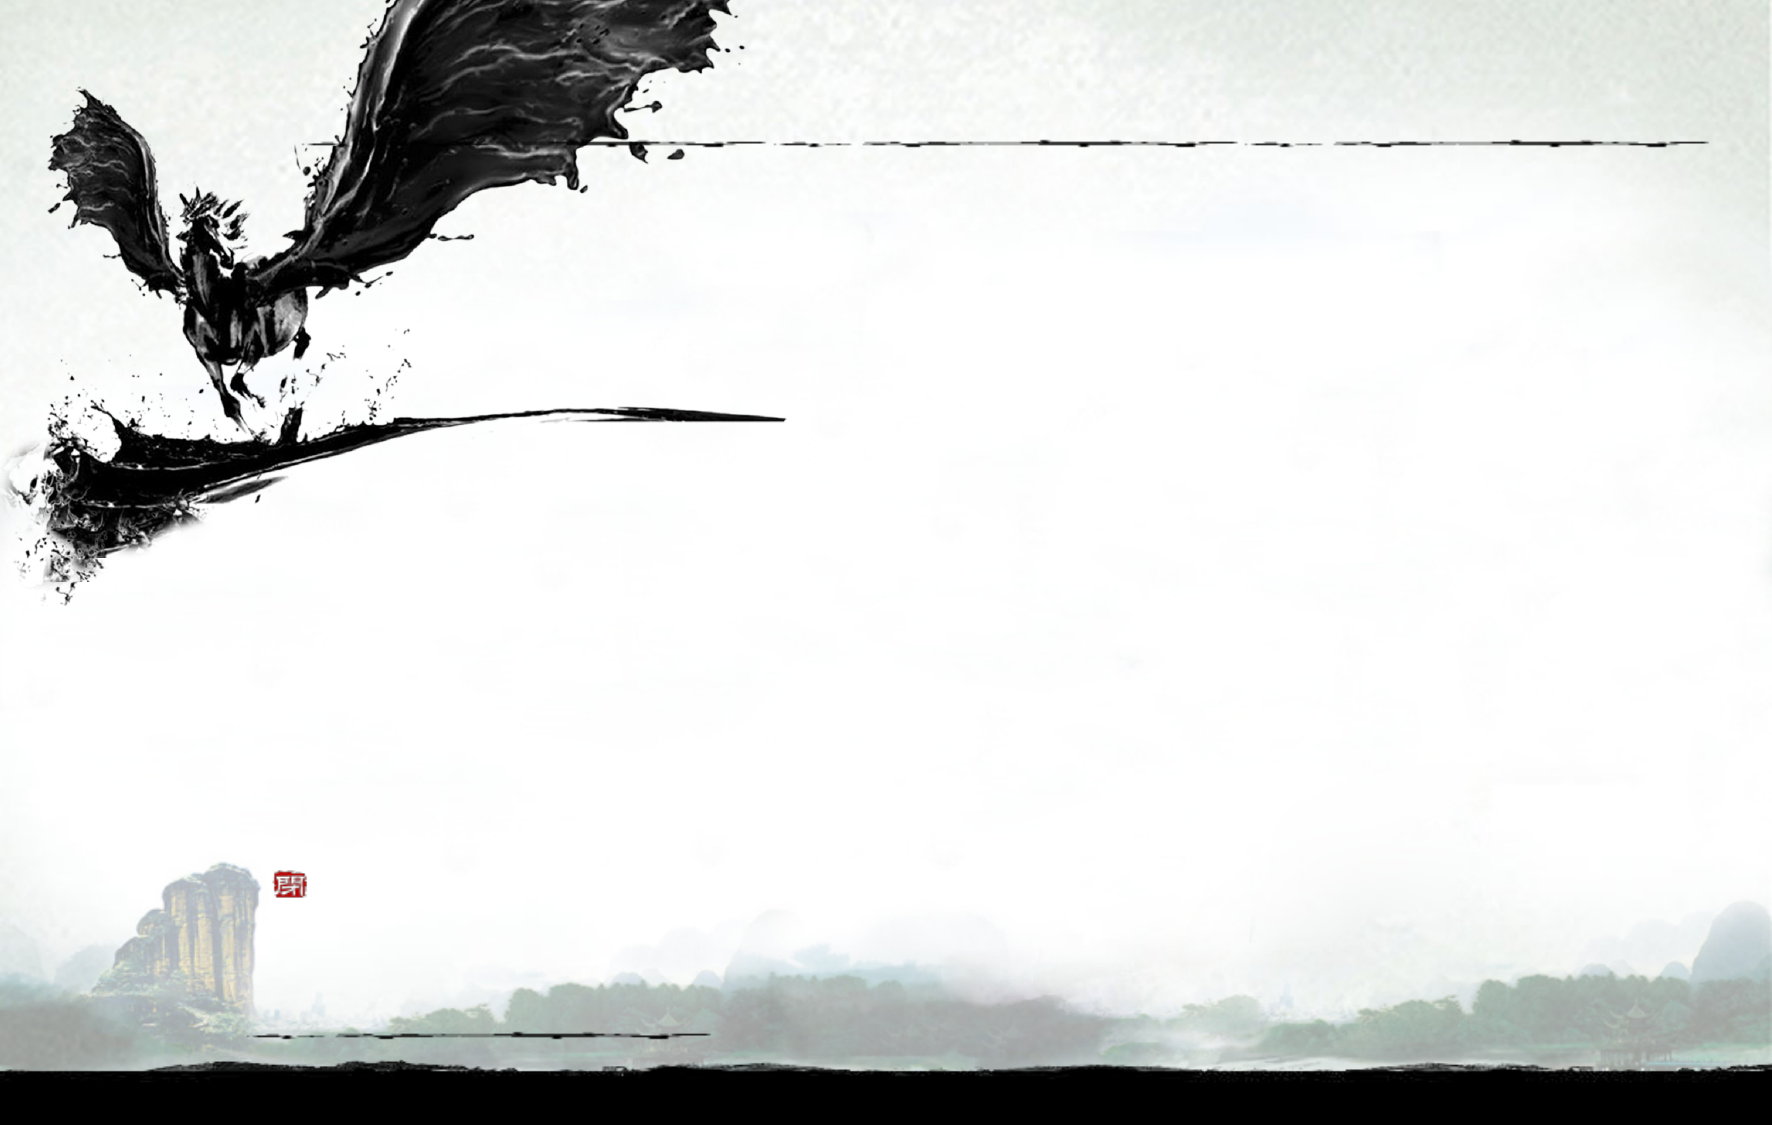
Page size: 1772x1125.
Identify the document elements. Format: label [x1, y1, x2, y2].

picture [0, 0, 1772, 1125]
text_box [295, 137, 1725, 149]
